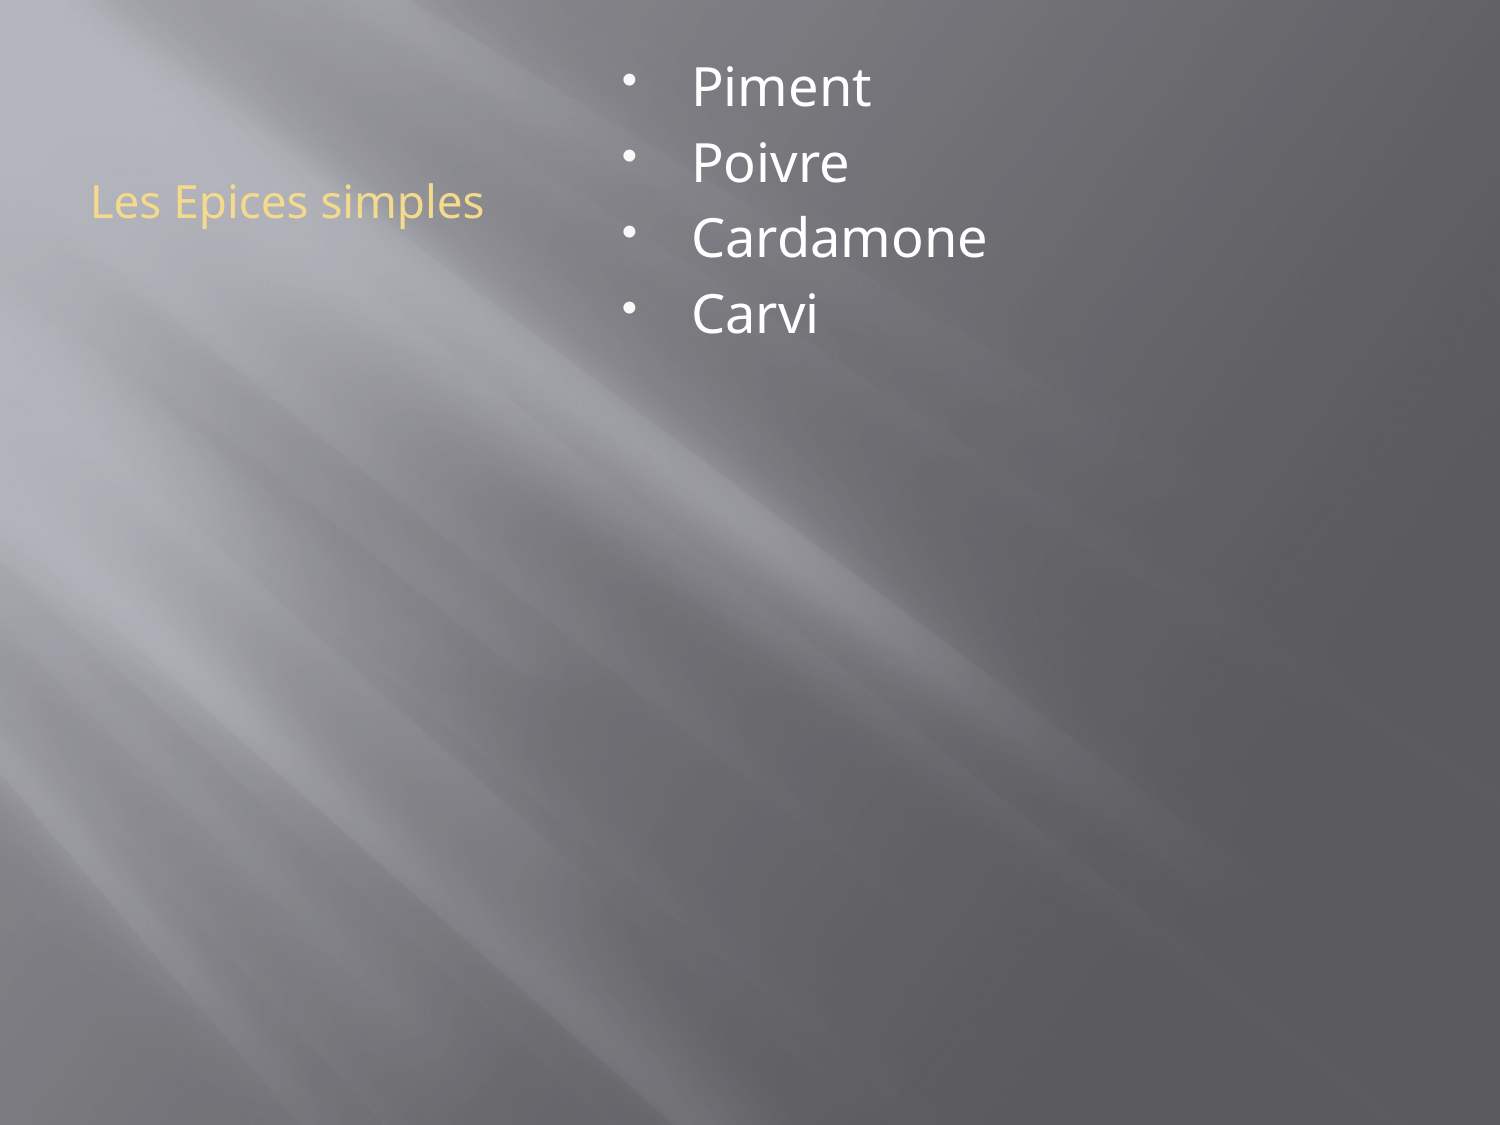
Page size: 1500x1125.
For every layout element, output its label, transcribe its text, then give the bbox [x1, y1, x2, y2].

list Piment Poivre Cardamone Carvi [586, 44, 1425, 1005]
title Les Epices simples [75, 44, 569, 236]
